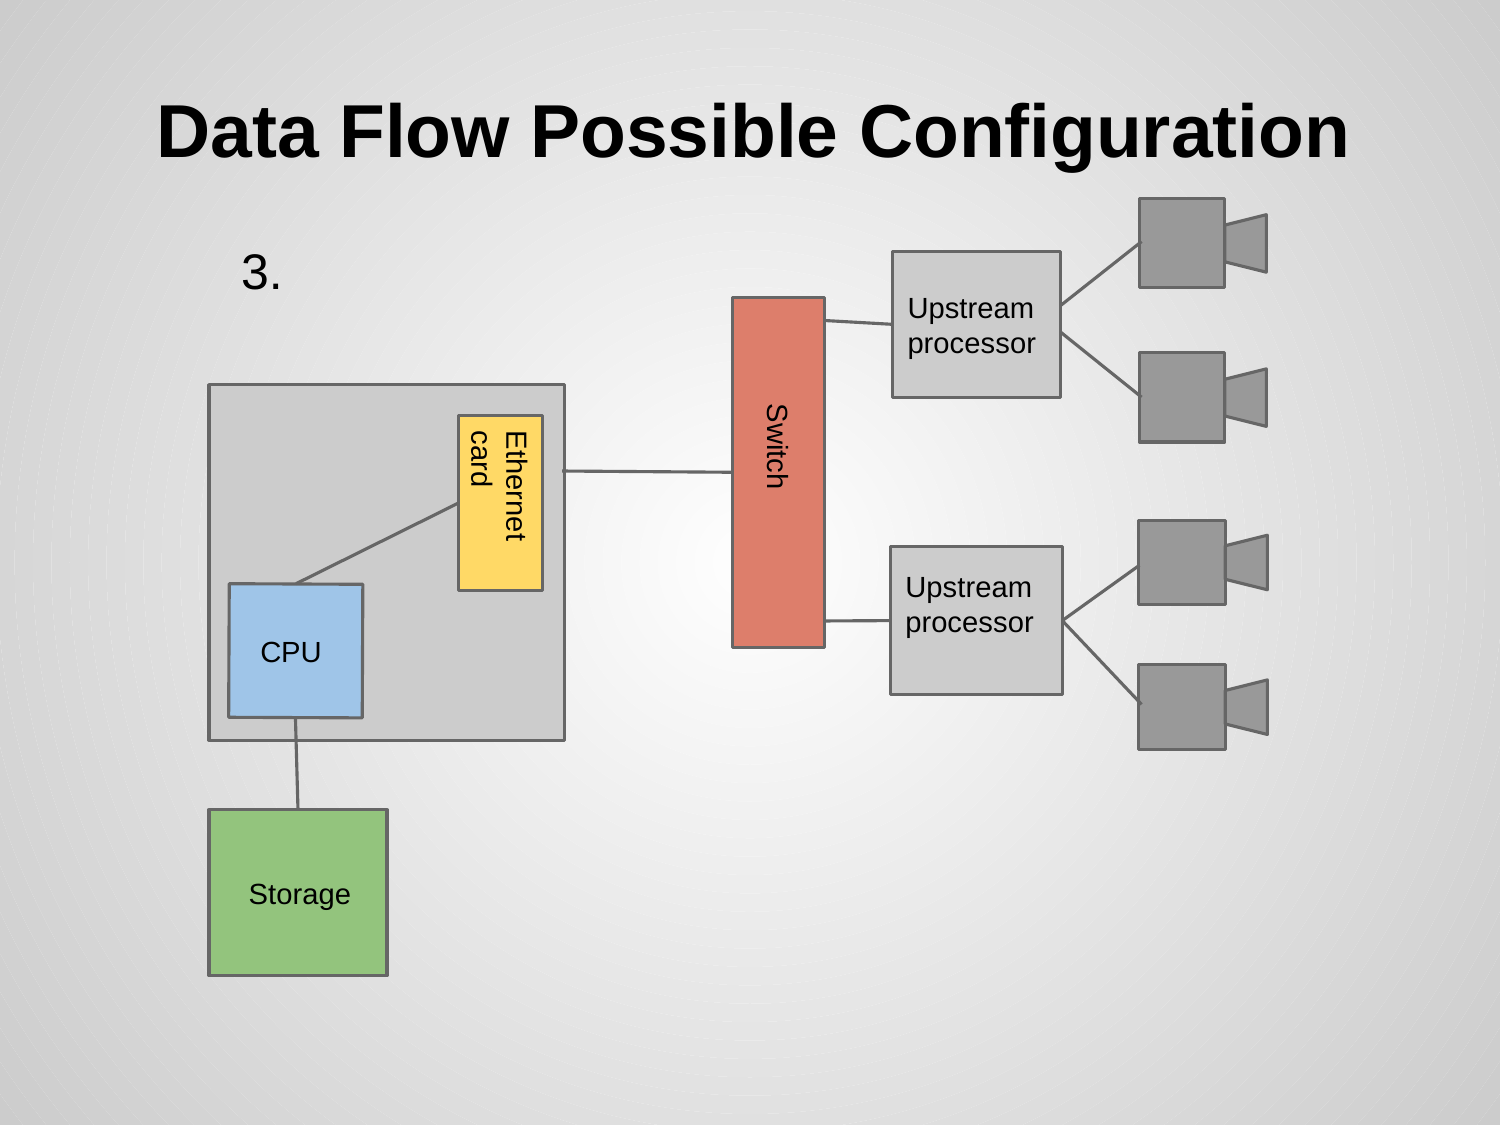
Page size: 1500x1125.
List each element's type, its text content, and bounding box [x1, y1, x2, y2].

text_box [1043, 325, 1142, 398]
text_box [295, 502, 459, 585]
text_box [1062, 620, 1142, 705]
text_box 3. [226, 224, 322, 300]
text_box Upstream processor [890, 546, 1063, 695]
text_box Upstream processor [892, 251, 1038, 398]
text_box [1160, 497, 1246, 628]
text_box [1157, 179, 1248, 308]
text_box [295, 717, 299, 810]
title Data Flow Possible Configuration [103, 0, 1454, 188]
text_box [1157, 333, 1248, 462]
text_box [208, 384, 565, 741]
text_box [1160, 642, 1246, 772]
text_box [1043, 241, 1142, 319]
text_box Switch [732, 297, 825, 648]
text_box Storage [208, 809, 387, 976]
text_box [824, 320, 893, 325]
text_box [1062, 565, 1140, 619]
